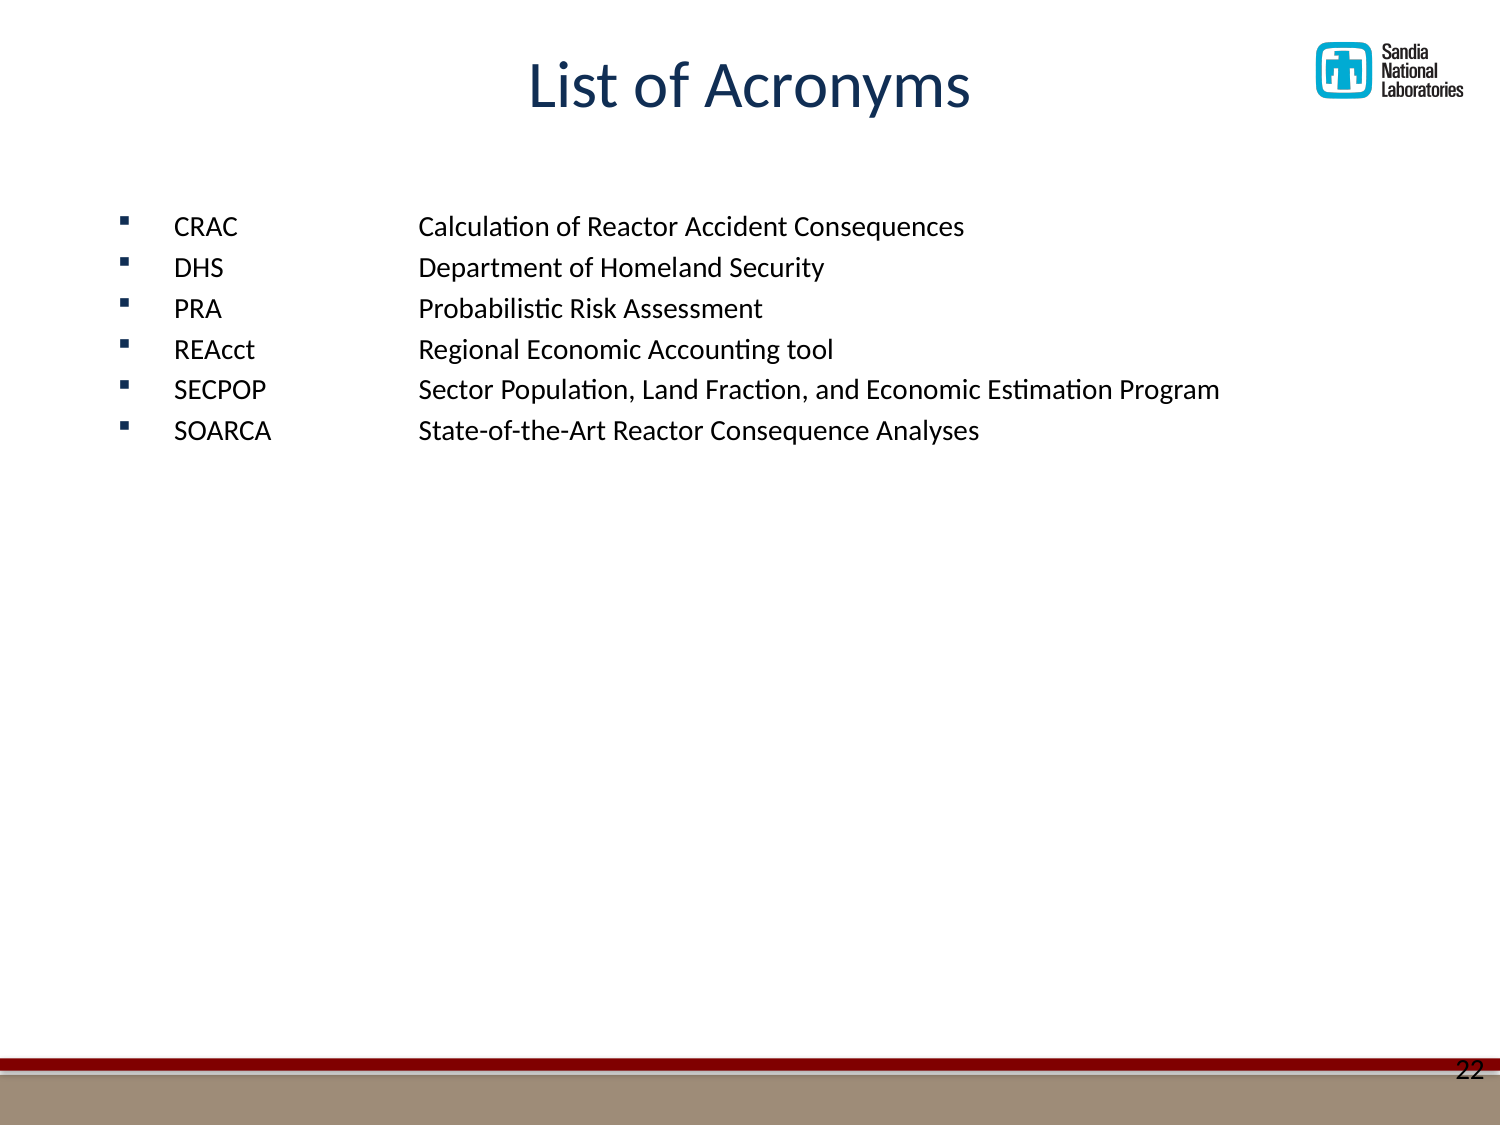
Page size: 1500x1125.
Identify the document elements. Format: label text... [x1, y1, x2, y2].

picture [1426, 37, 1467, 105]
title List of Acronyms [74, 0, 1426, 163]
slide_number 22 [1387, 1042, 1500, 1122]
list CRAC Calculation of Reactor Accident Consequences DHS Department of Homeland Security PRA Probabilistic Risk Assessment REAcct Regional Economic Accounting tool SECPOP Sector Population, Land Fraction, and Economic Estimation Program SOARCA State-of-the-Art Reactor Consequence Analyses [102, 199, 1400, 997]
